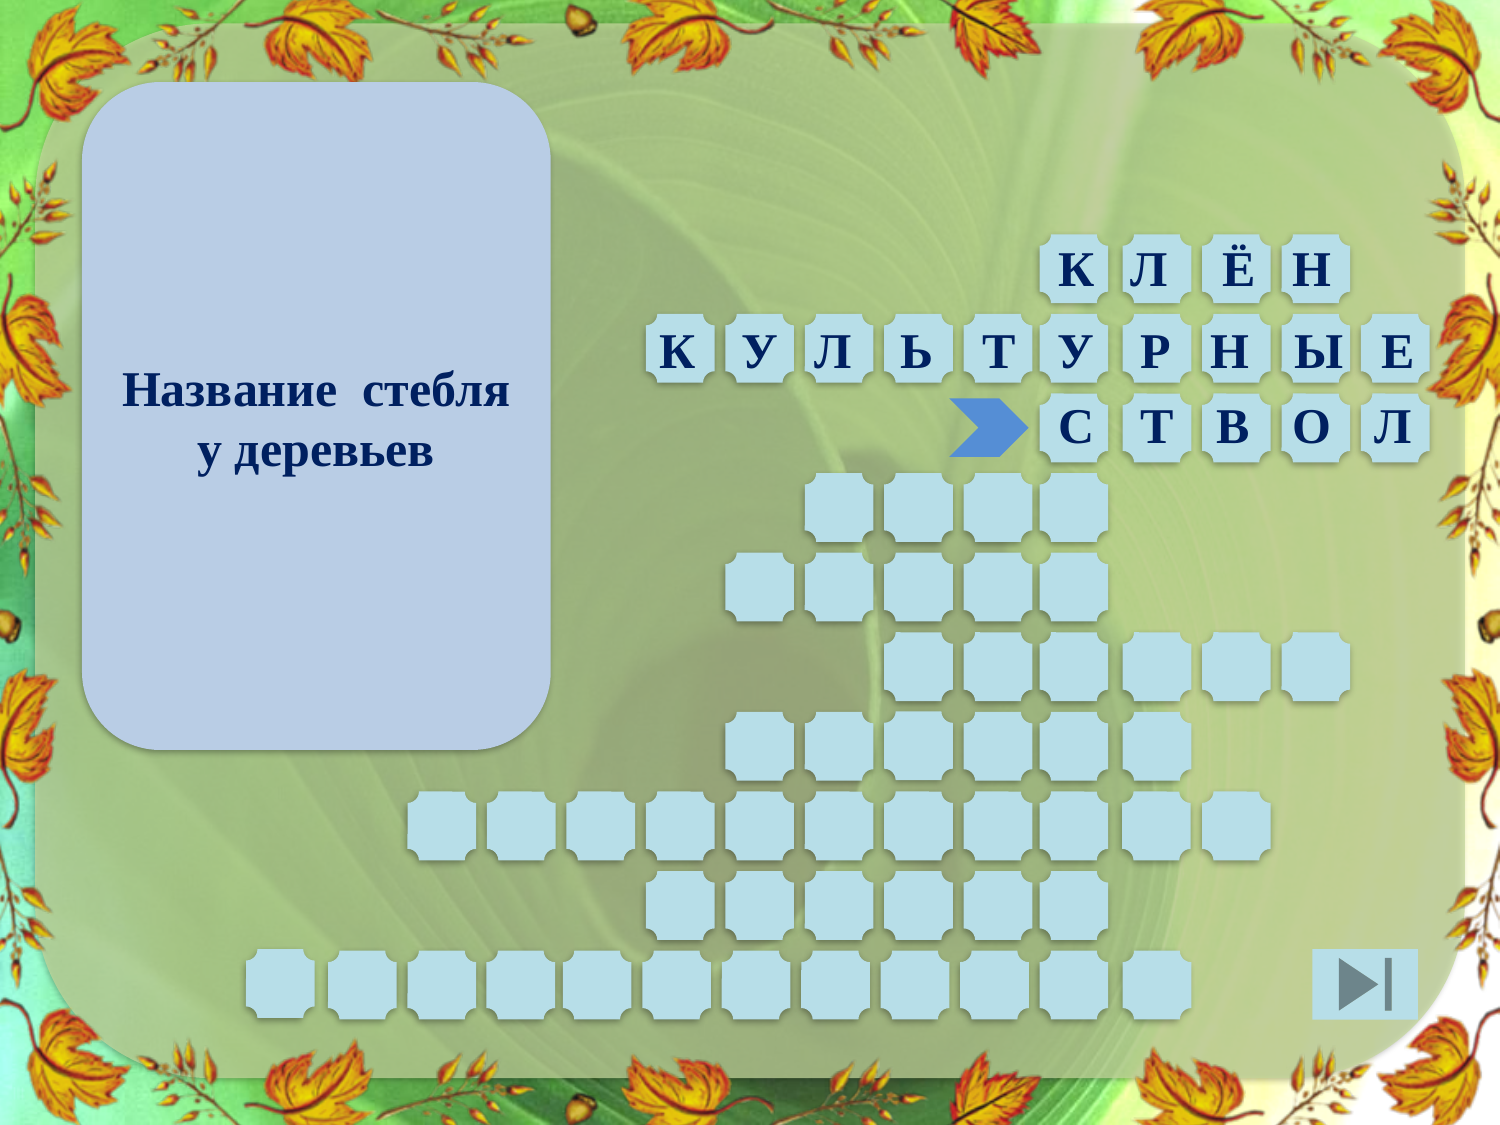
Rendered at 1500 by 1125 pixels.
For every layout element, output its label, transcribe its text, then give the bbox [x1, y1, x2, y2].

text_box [327, 234, 1430, 1020]
text_box Л [1116, 228, 1184, 232]
text_box Н [1277, 228, 1347, 232]
text_box К [1043, 228, 1110, 232]
text_box Ё [1207, 228, 1271, 232]
text_box [245, 949, 315, 1018]
picture [0, 0, 1500, 1125]
text_box Название стебля у деревьев [81, 82, 551, 751]
